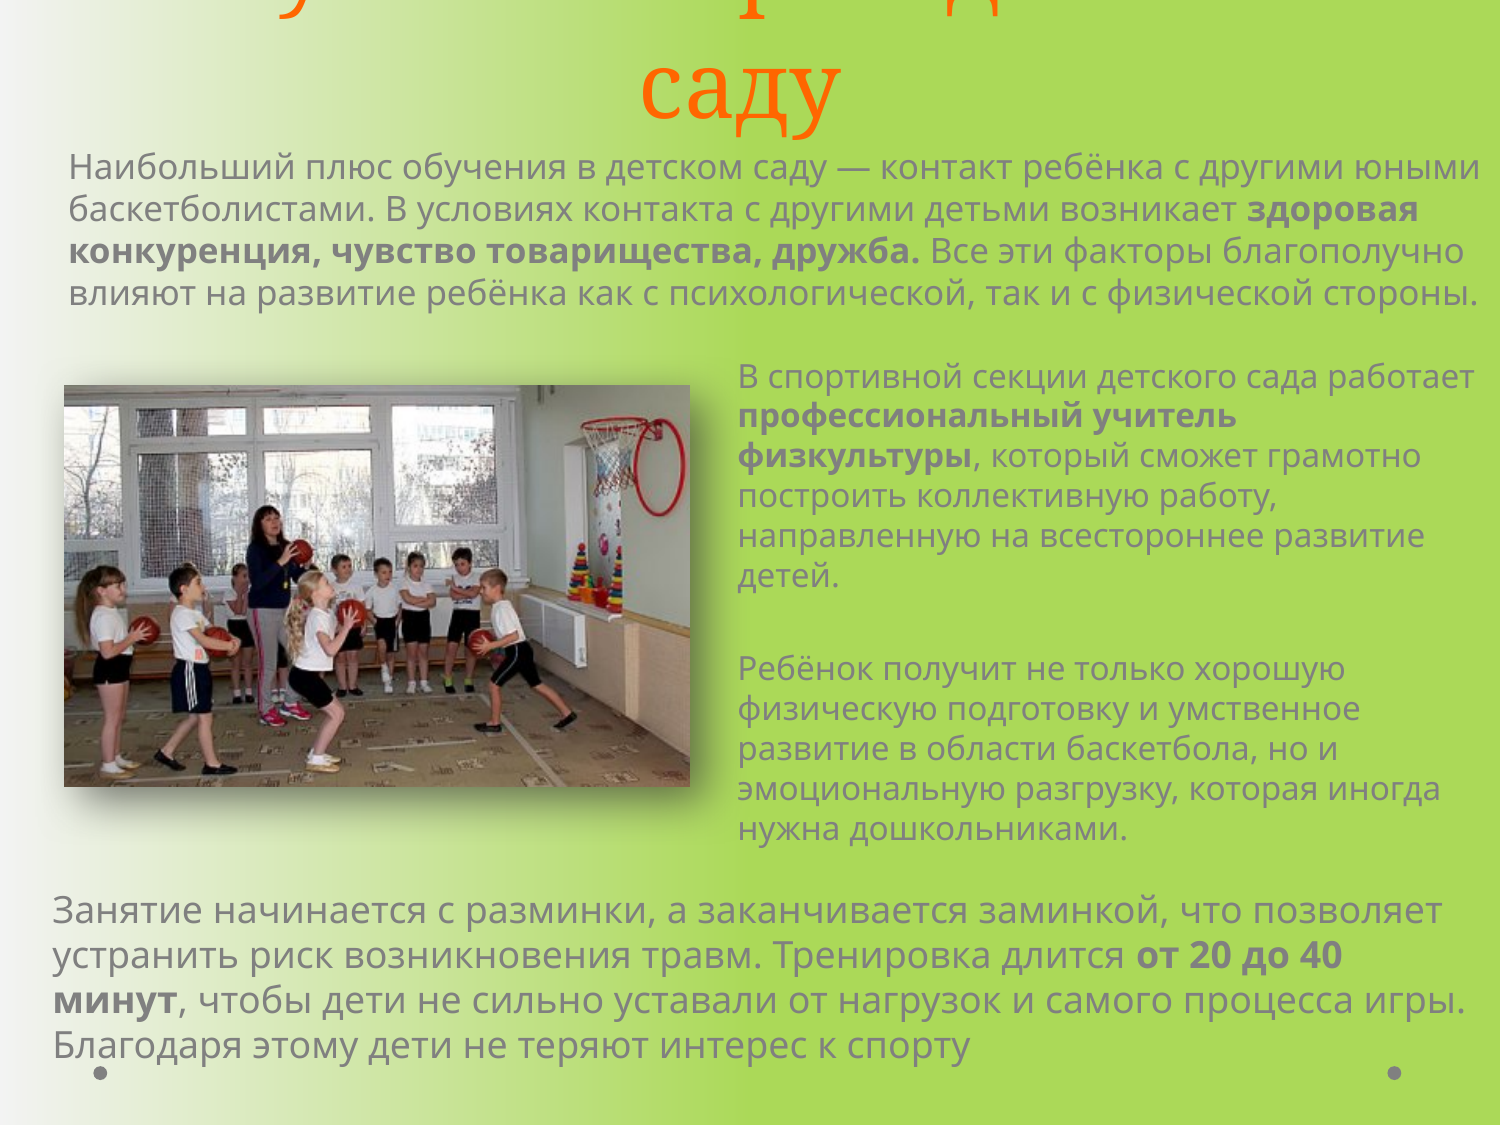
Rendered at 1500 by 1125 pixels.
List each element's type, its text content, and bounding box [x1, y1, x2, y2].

picture [64, 385, 691, 788]
text_box В спортивной секции детского сада работает профессиональный учитель физкультуры, который сможет грамотно построить коллективную работу, направленную на всестороннее развитие детей. Ребёнок получит не только хорошую физическую подготовку и умственное развитие в области баскетбола, но и эмоциональную разгрузку, которая иногда нужна дошкольниками. [722, 347, 1497, 855]
title Обучение игре в детском саду [64, 30, 1415, 137]
text_box Занятие начинается с разминки, а заканчивается заминкой, что позволяет устранить риск возникновения травм. Тренировка длится от 20 до 40 минут, чтобы дети не сильно уставали от нагрузок и самого процесса игры. Благодаря этому дети не теряют интерес к спорту [37, 878, 1491, 1074]
list Наибольший плюс обучения в детском саду — контакт ребёнка с другими юными баскетболистами. В условиях контакта с другими детьми возникает здоровая конкуренция, чувство товарищества, дружба. Все эти факторы благополучно влияют на развитие ребёнка как с психологической, так и с физической стороны. [53, 137, 1500, 350]
